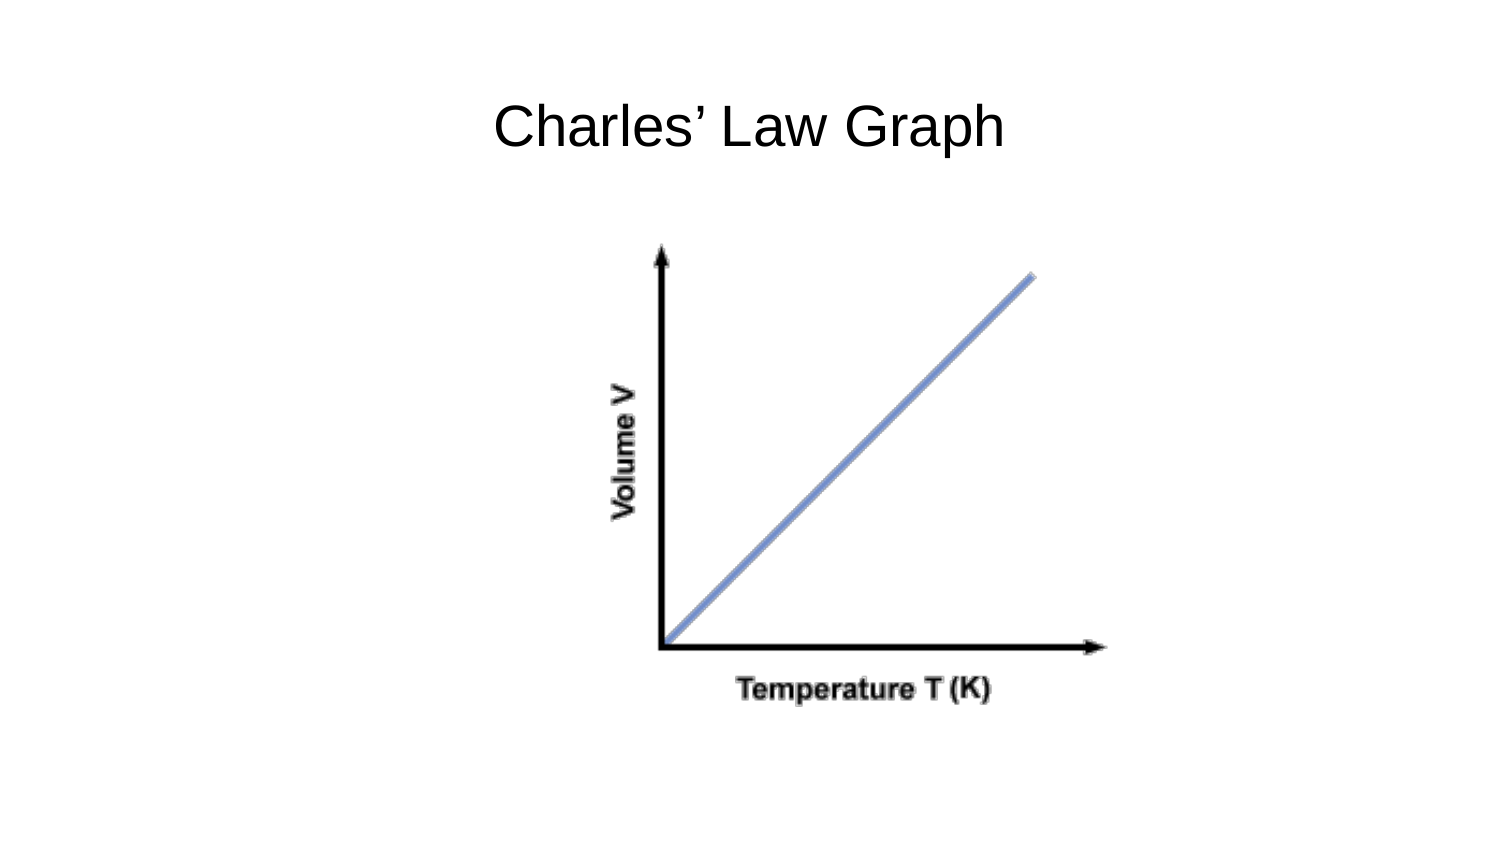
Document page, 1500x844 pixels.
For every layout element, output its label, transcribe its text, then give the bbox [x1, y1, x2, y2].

title Charles’ Law Graph [51, 72, 1449, 167]
picture [499, 234, 1187, 750]
